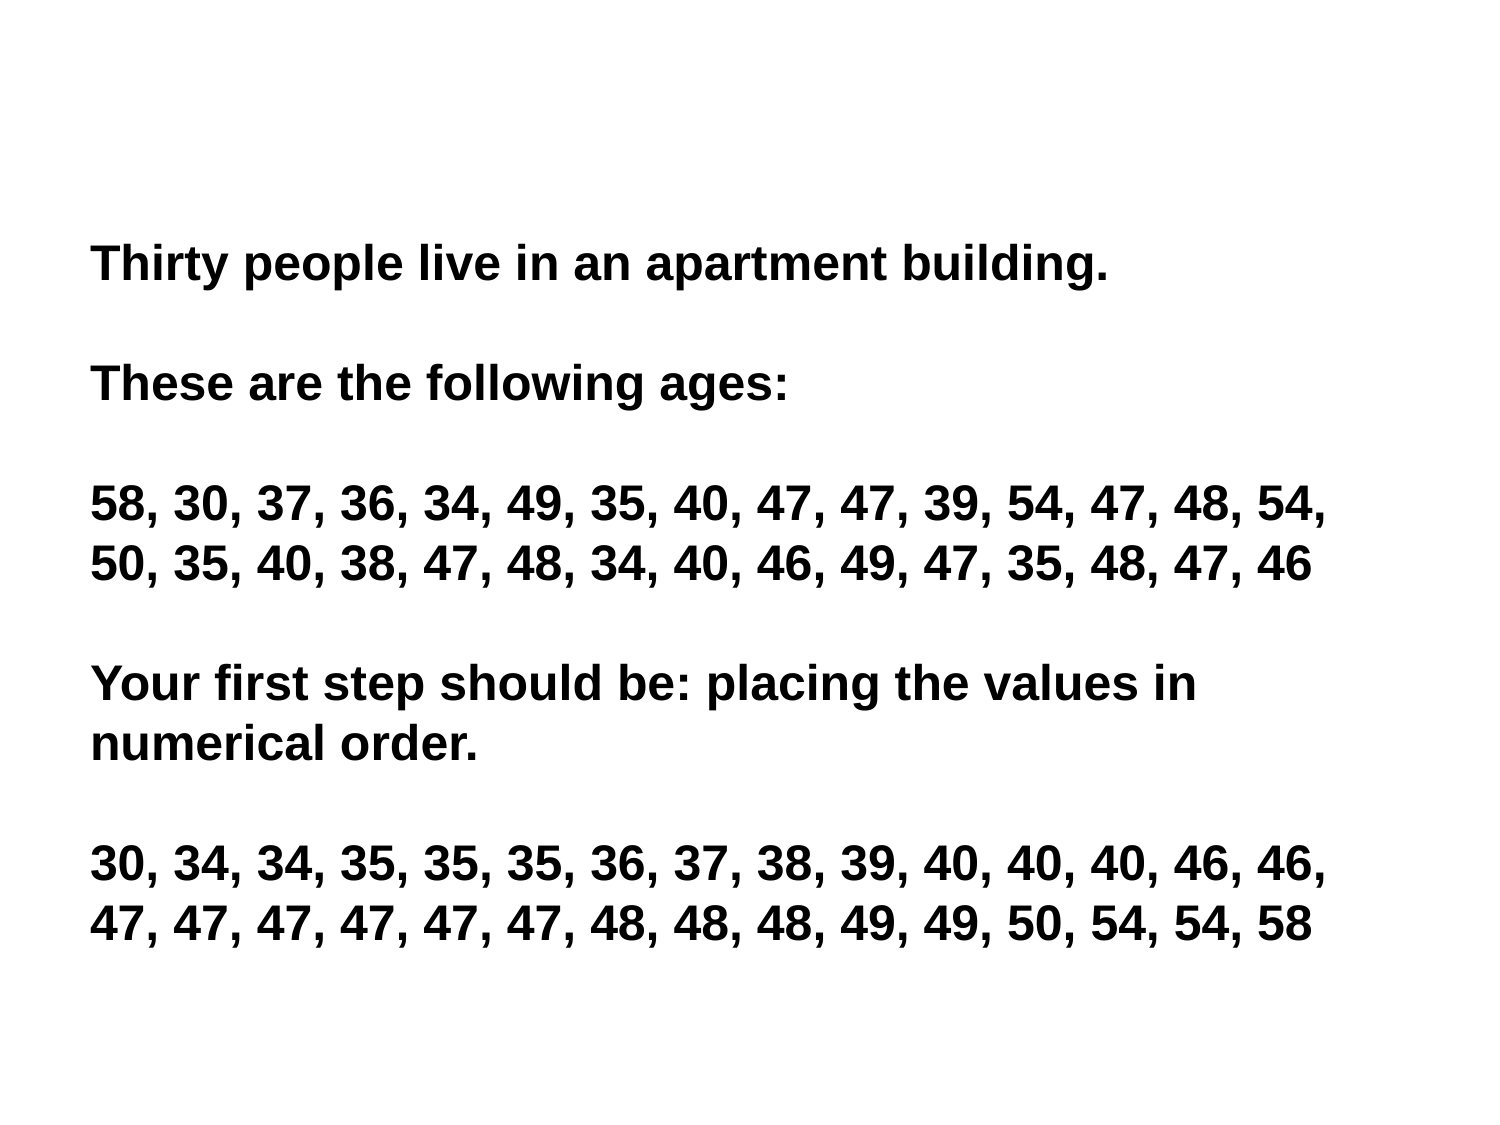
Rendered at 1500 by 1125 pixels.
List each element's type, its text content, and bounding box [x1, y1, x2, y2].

text_box Thirty people live in an apartment building. These are the following ages: 58, 30, 37, 36, 34, 49, 35, 40, 47, 47, 39, 54, 47, 48, 54, 50, 35, 40, 38, 47, 48, 34, 40, 46, 49, 47, 35, 48, 47, 46 Your first step should be: placing the values in numerical order. 30, 34, 34, 35, 35, 35, 36, 37, 38, 39, 40, 40, 40, 46, 46, 47, 47, 47, 47, 47, 47, 48, 48, 48, 49, 49, 50, 54, 54, 58 [74, 223, 1425, 959]
